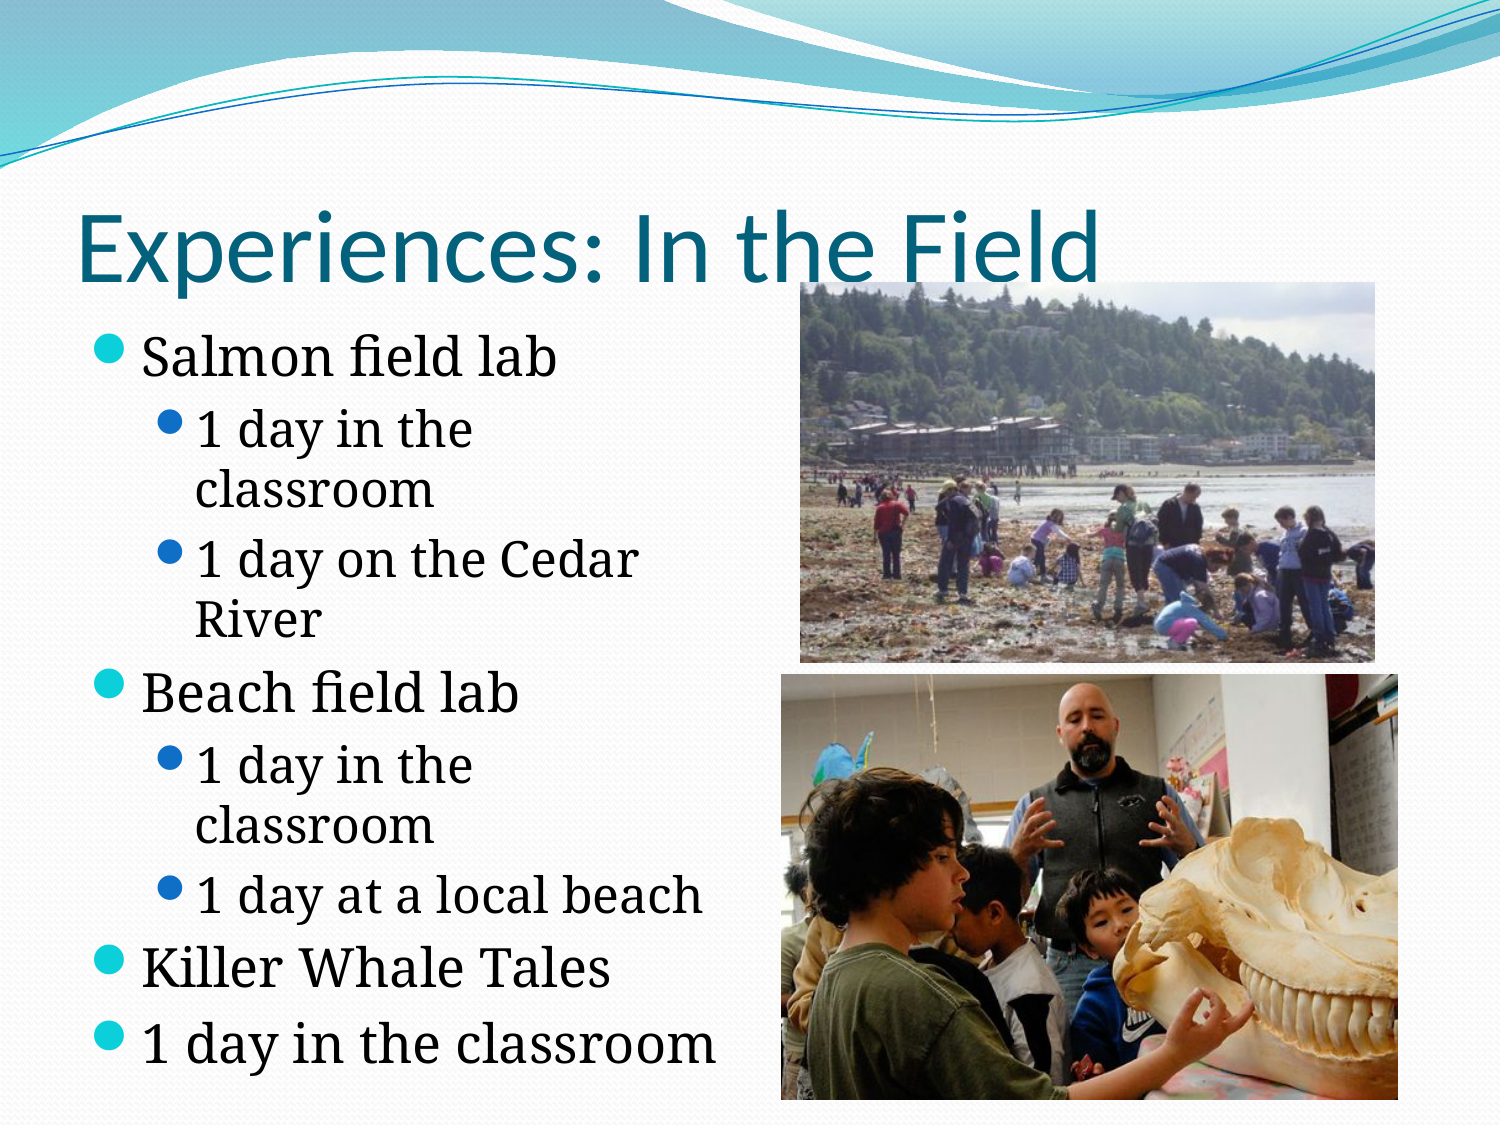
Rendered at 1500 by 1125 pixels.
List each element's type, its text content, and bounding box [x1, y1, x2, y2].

list Salmon field lab 1 day in the classroom 1 day on the Cedar River Beach field lab 1 day in the classroom 1 day at a local beach Killer Whale Tales 1 day in the classroom [75, 314, 738, 1043]
title Experiences: In the Field [75, 115, 1425, 303]
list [799, 282, 1376, 663]
picture [780, 674, 1398, 1101]
